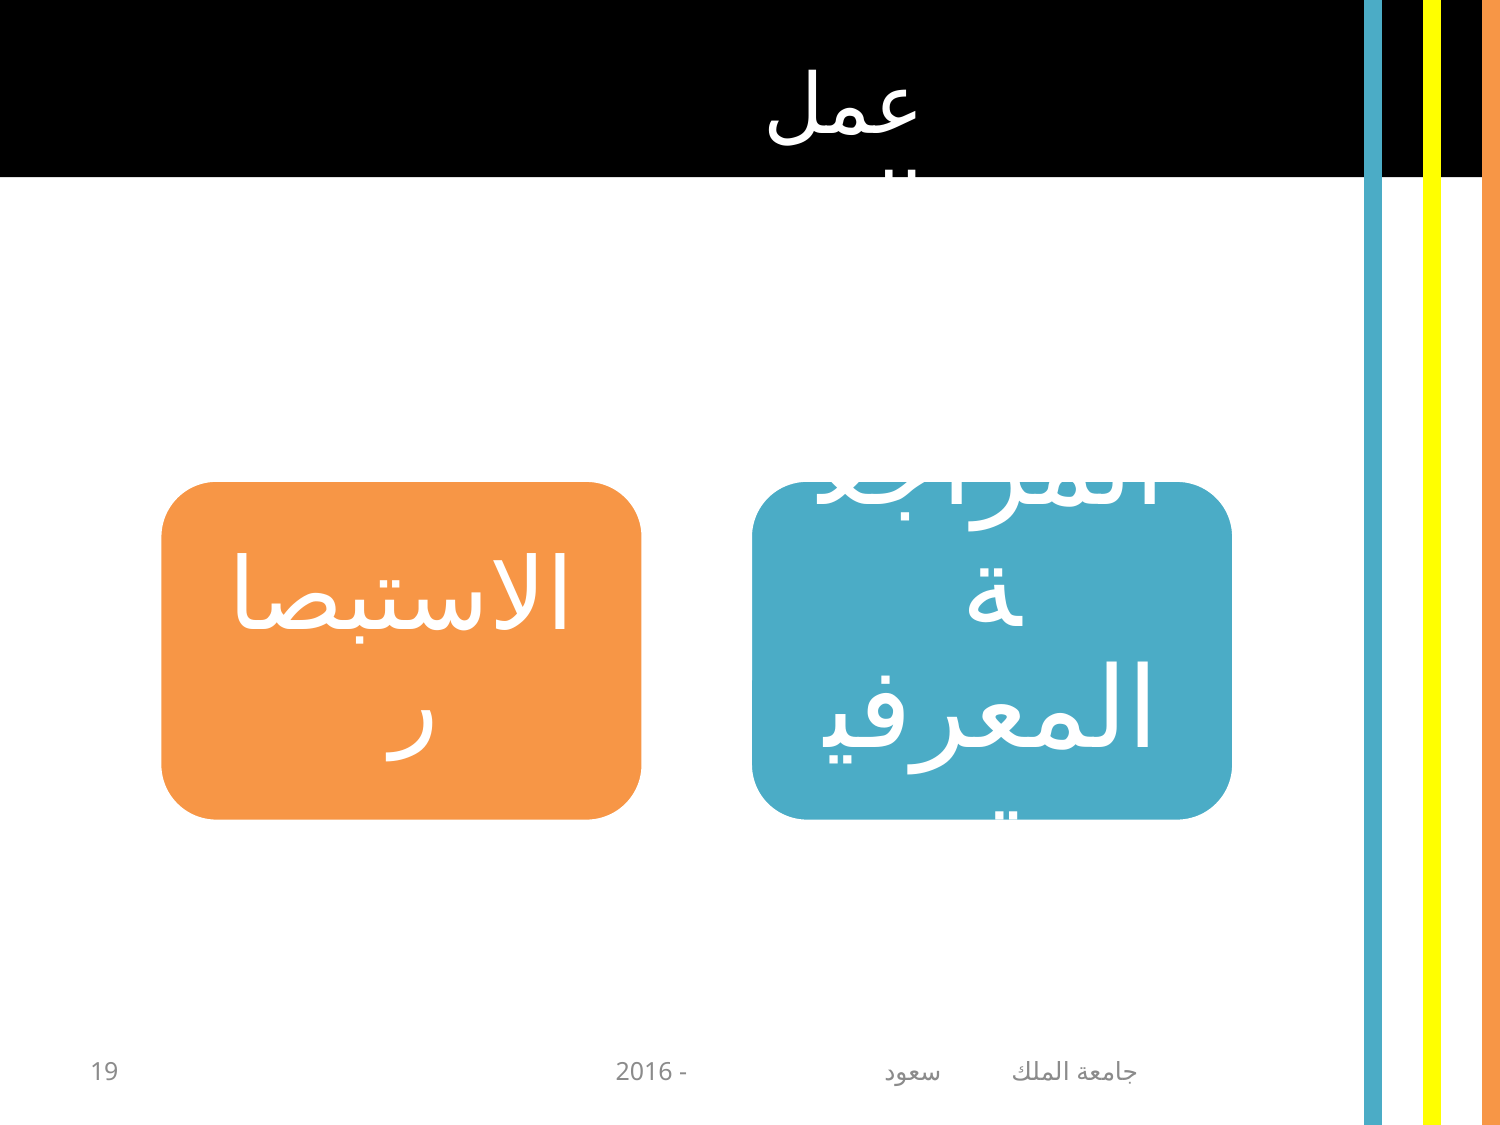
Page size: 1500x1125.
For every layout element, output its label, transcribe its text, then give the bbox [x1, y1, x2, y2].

text_box [1480, 0, 1500, 1125]
text_box [0, 0, 1362, 179]
text_box [1384, 0, 1421, 179]
text_box عمل المسترشد [478, 42, 939, 258]
text_box [1421, 0, 1443, 1125]
slide_number 19 [75, 1042, 425, 1103]
text_box [1362, 0, 1384, 1125]
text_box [749, 479, 1235, 822]
text_box [1443, 0, 1480, 179]
footer جامعة الملك سعود - 2016 [512, 1042, 988, 1103]
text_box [159, 479, 644, 822]
